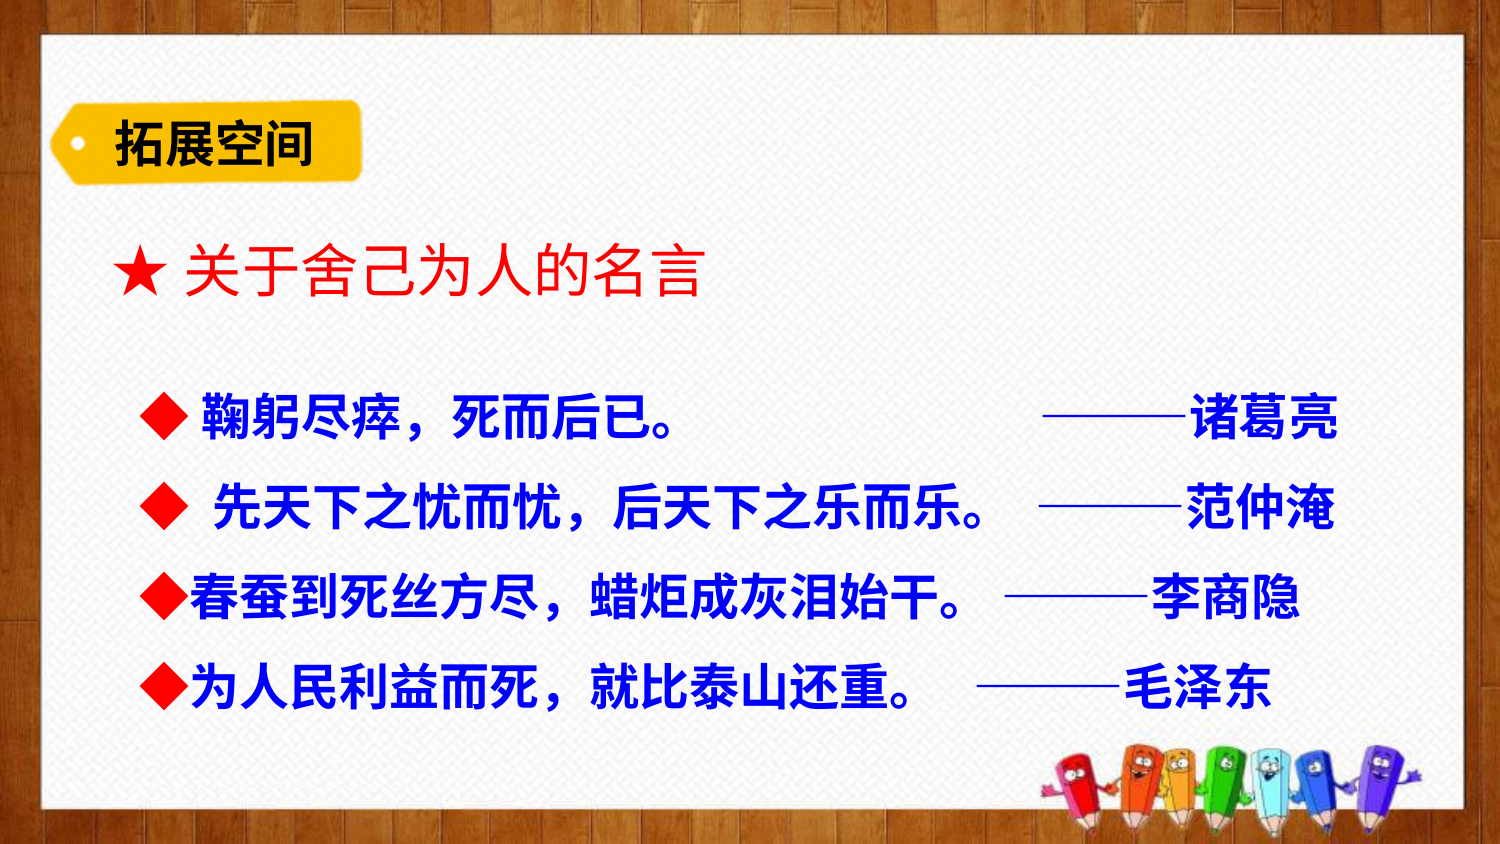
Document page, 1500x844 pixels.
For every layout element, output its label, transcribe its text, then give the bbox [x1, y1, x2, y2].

text_box ★关于舍己为人的名言 [58, 226, 762, 312]
picture [0, 0, 1500, 844]
text_box ◆鞠躬尽瘁，死而后已。 ———诸葛亮 ◆ 先天下之忧而忧，后天下之乐而乐。 ———范仲淹◆春蚕到死丝方尽，蜡炬成灰泪始干。 ———李商隐 ◆为人民利益而死，就比泰山还重。 ———毛泽东 [124, 348, 1359, 724]
